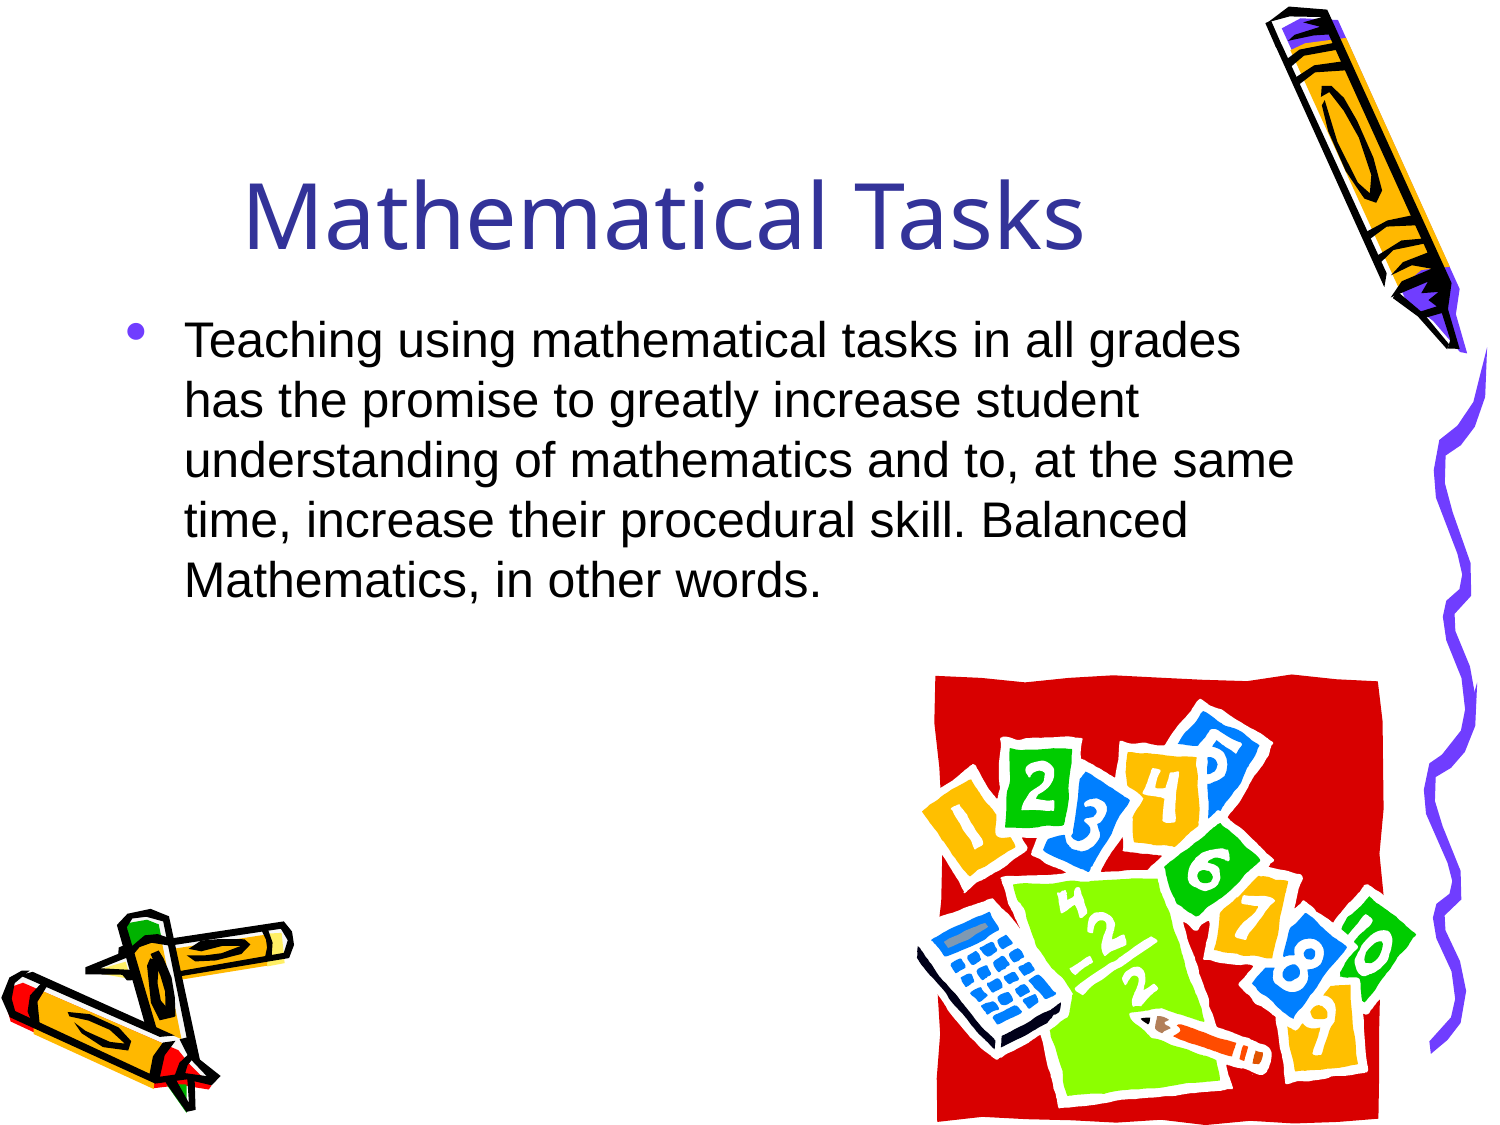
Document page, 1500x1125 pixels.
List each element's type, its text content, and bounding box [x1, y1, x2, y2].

title Mathematical Tasks [112, 62, 1240, 276]
list Teaching using mathematical tasks in all grades has the promise to greatly increase student understanding of mathematics and to, at the same time, increase their procedural skill. Balanced Mathematics, in other words. [112, 299, 1318, 770]
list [905, 674, 1428, 1125]
